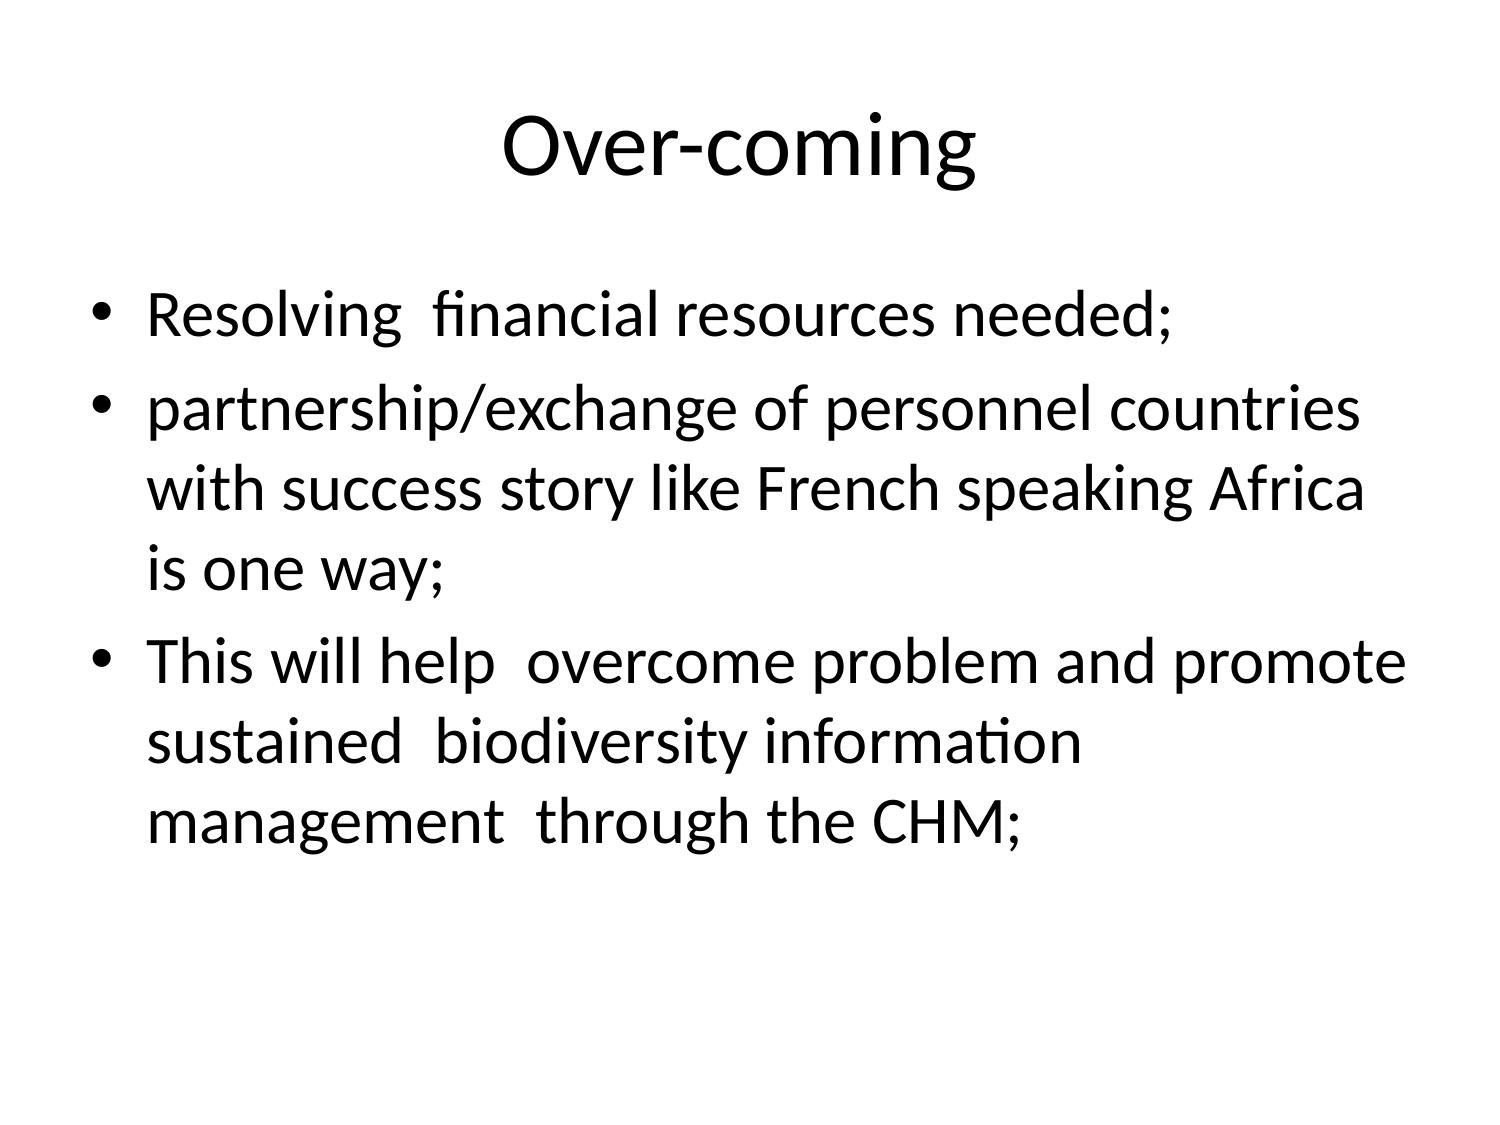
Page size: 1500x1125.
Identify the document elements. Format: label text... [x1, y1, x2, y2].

title Over-coming [75, 45, 1425, 233]
list Resolving financial resources needed; partnership/exchange of personnel countries with success story like French speaking Africa is one way; This will help overcome problem and promote sustained biodiversity information management through the CHM; [75, 262, 1425, 1005]
